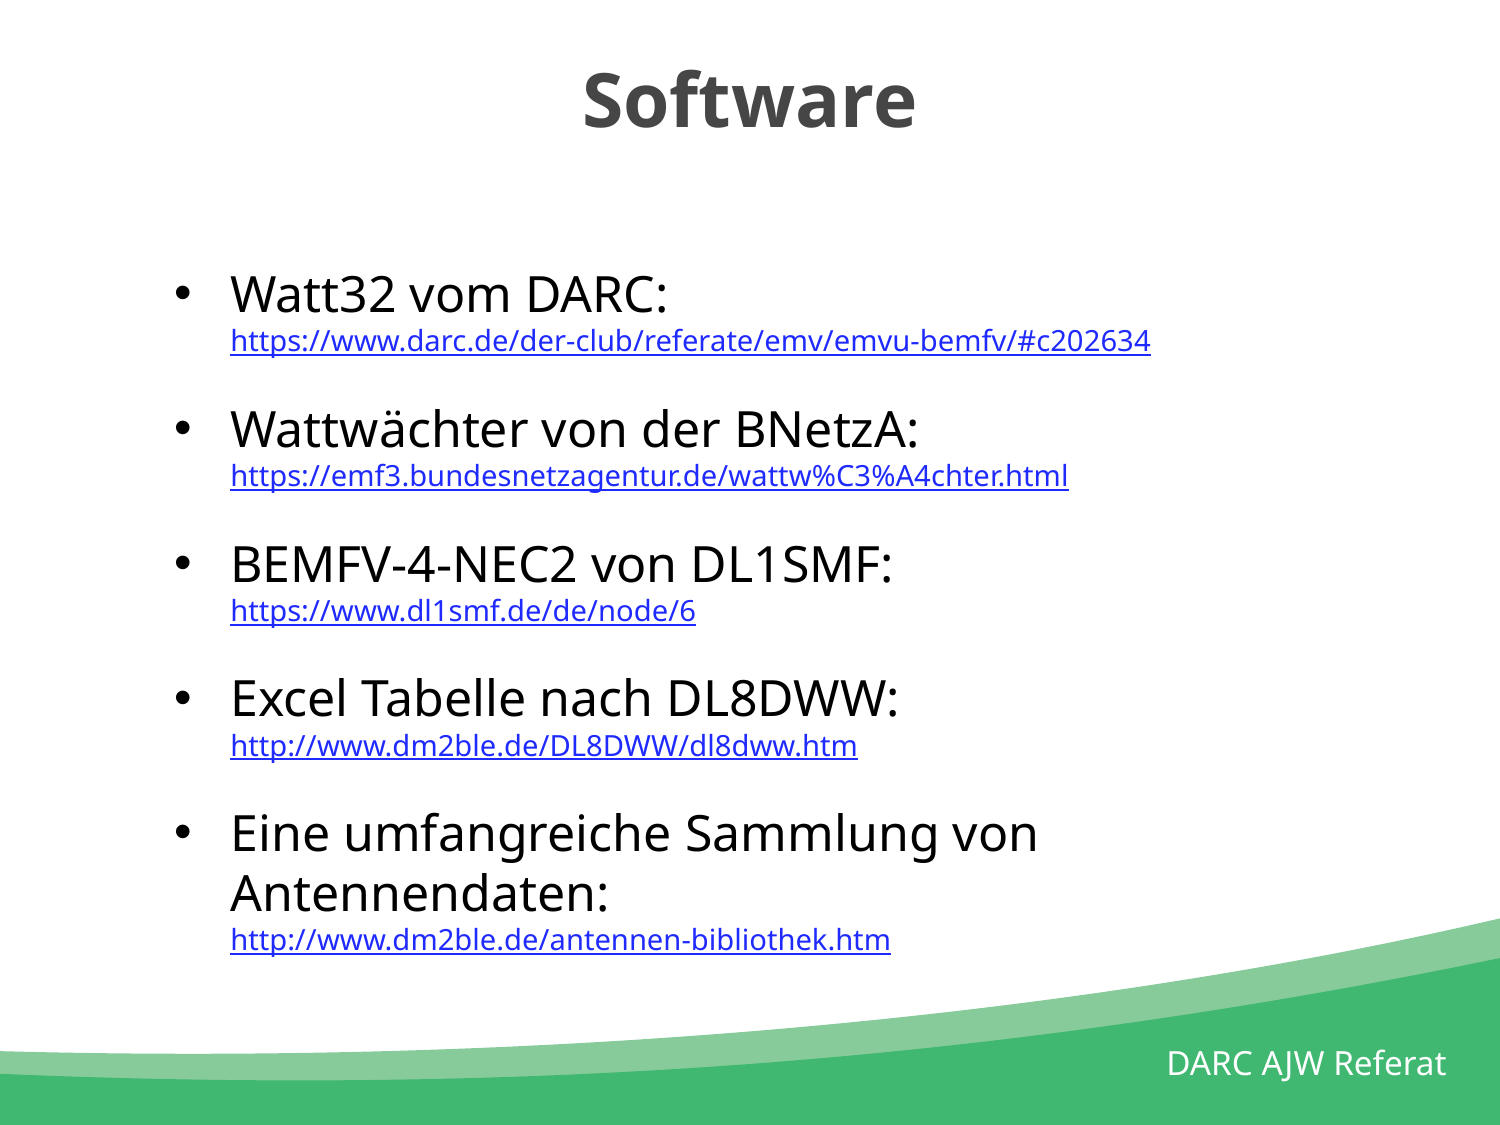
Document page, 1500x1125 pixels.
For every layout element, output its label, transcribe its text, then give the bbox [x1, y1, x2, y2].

text_box Watt32 vom DARC: https://www.darc.de/der-club/referate/emv/emvu-bemfv/#c202634 Wattwächter von der BNetzA: https://emf3.bundesnetzagentur.de/wattw%C3%A4chter.html BEMFV-4-NEC2 von DL1SMF: https://www.dl1smf.de/de/node/6 Excel Tabelle nach DL8DWW: http://www.dm2ble.de/DL8DWW/dl8dww.htm Eine umfangreiche Sammlung von Antennendaten: http://www.dm2ble.de/antennen-bibliothek.htm [159, 255, 1329, 969]
title Software [75, 45, 1425, 149]
list [75, 177, 1425, 1022]
